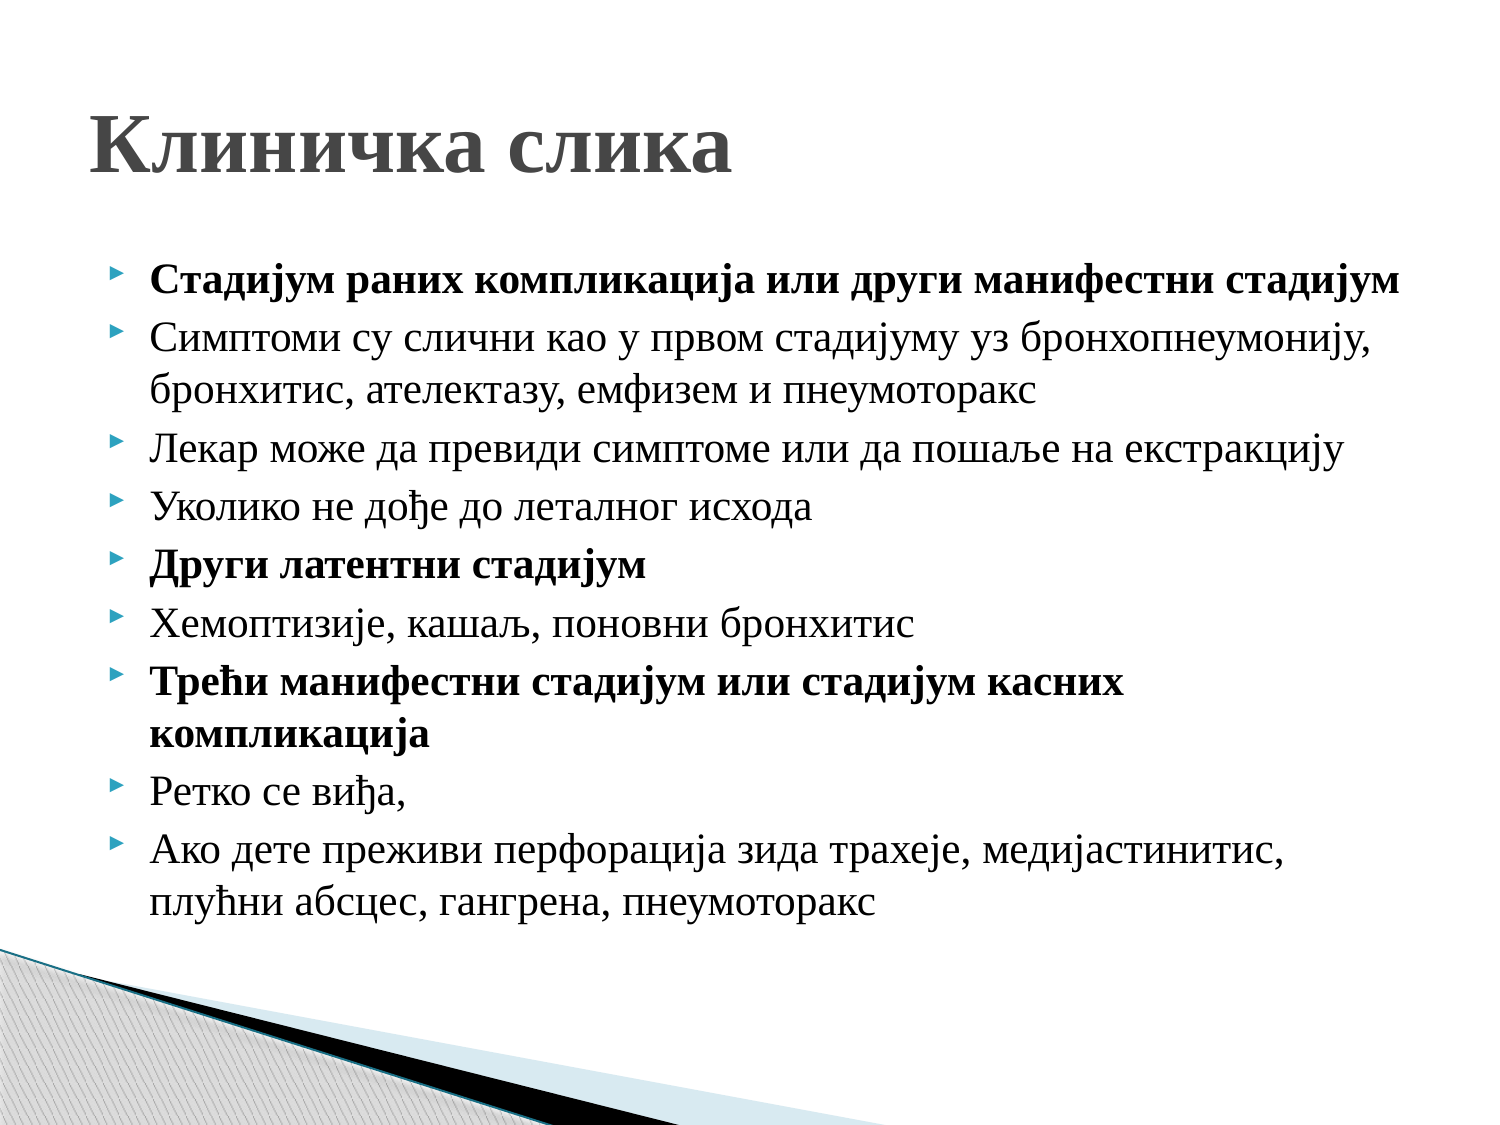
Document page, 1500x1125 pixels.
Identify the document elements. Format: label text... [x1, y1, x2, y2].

list Стадијум раних компликација или други манифестни стадијум Симптоми су слични као у првом стадијуму уз бронхопнеумонију, бронхитис, ателектазу, емфизем и пнеумоторакс Лекар може да превиди симптоме или да пошаље на екстракцију Уколико не дође до леталног исхода Други латентни стадијум Хемоптизије, кашаљ, поновни бронхитис Трећи манифестни стадијум или стадијум касних компликација Ретко се виђа, Ако дете преживи перфорација зида трахеје, медијастинитис, плућни абсцес, гангрена, пнеумоторакс [75, 243, 1425, 986]
title Клиничка слика [75, 45, 1425, 233]
